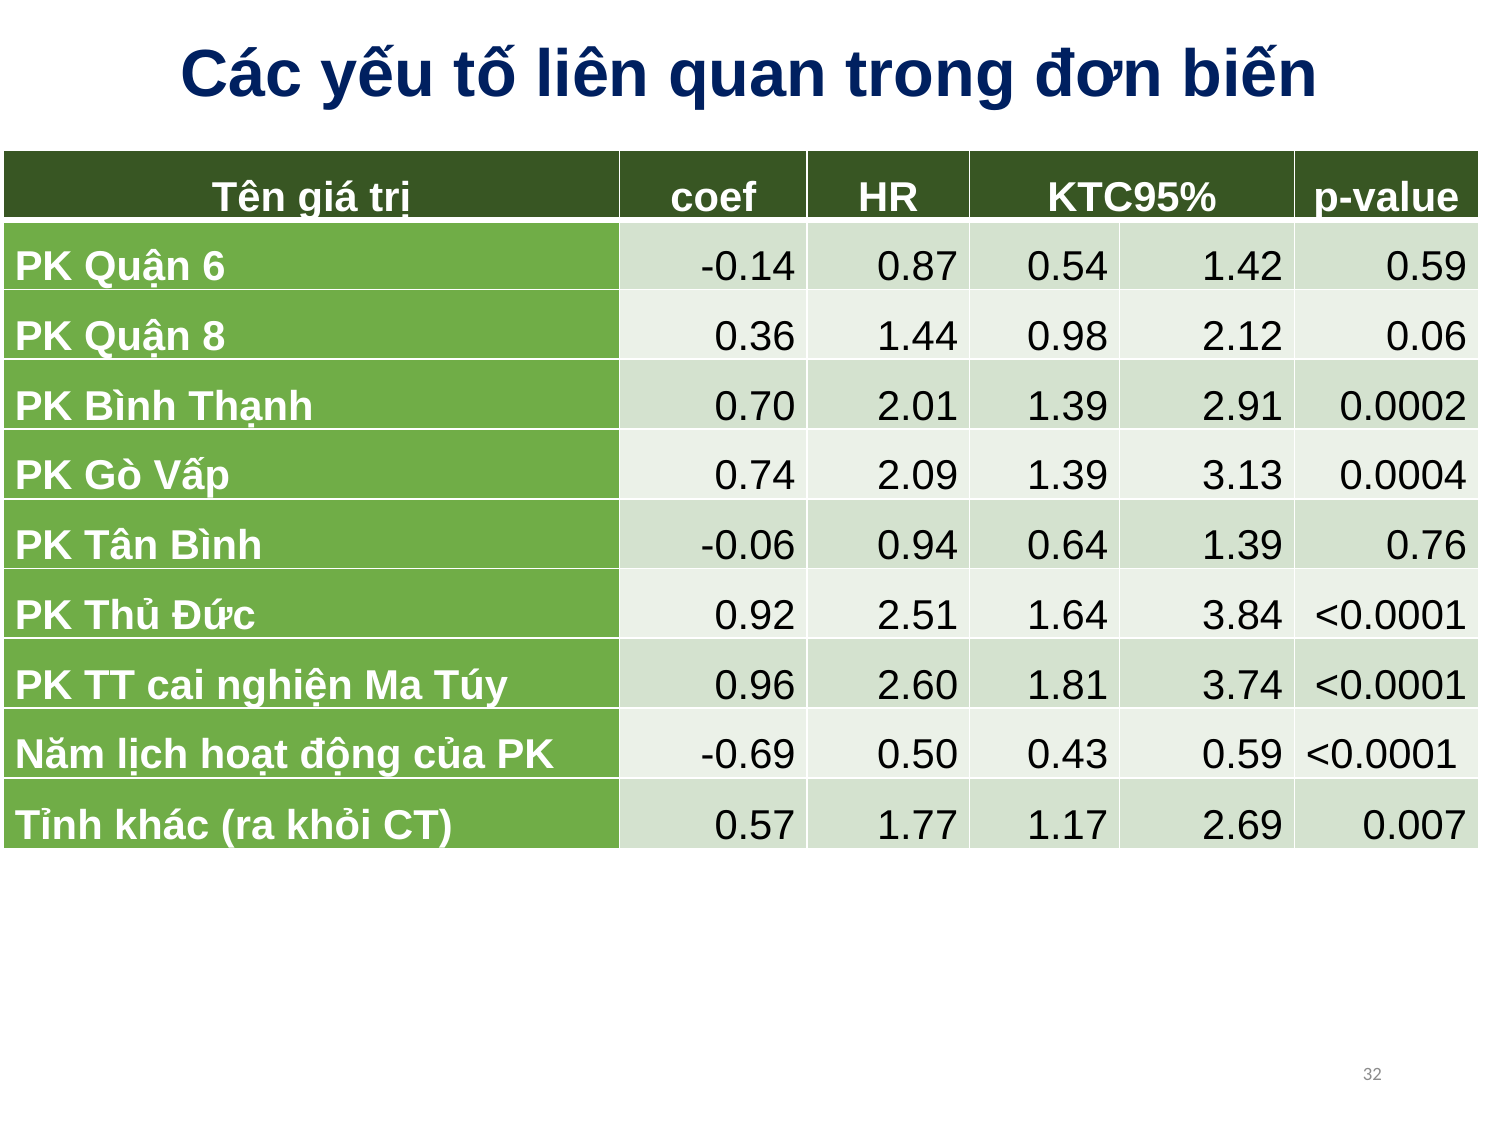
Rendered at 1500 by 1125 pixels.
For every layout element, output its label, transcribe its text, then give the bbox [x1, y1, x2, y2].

table_cell 0.98 [970, 290, 1119, 358]
table_cell PK Bình Thạnh [4, 360, 619, 428]
table_cell Tỉnh khác (ra khỏi CT) [4, 779, 619, 848]
table_cell 2.91 [1120, 360, 1294, 428]
table_cell 0.57 [620, 779, 806, 848]
table_cell 2.09 [808, 430, 969, 498]
table_header KTC95% [970, 151, 1294, 217]
table_header coef [620, 151, 806, 217]
table_cell 0.87 [808, 223, 969, 289]
table_cell 3.84 [1120, 569, 1294, 637]
table_cell <0.0001 [1295, 569, 1478, 637]
table_cell 0.74 [620, 430, 806, 498]
table_cell 1.39 [970, 360, 1119, 428]
table_cell 2.12 [1120, 290, 1294, 358]
table_cell 2.69 [1120, 779, 1294, 848]
table_cell 2.60 [808, 639, 969, 707]
table_cell 0.59 [1295, 223, 1478, 289]
table_cell <0.0001 [1295, 709, 1478, 777]
table_cell 0.06 [1295, 290, 1478, 358]
table_cell 0.59 [1120, 709, 1294, 777]
table_header p-value [1295, 151, 1478, 217]
table_cell 2.51 [808, 569, 969, 637]
table_cell -0.69 [620, 709, 806, 777]
table_cell PK Tân Bình [4, 500, 619, 568]
table_header Tên giá trị [4, 151, 619, 217]
table_cell 1.44 [808, 290, 969, 358]
table_cell 1.77 [808, 779, 969, 848]
table_cell PK Thủ Đức [4, 569, 619, 637]
table_cell 0.0002 [1295, 360, 1478, 428]
table_header HR [808, 151, 969, 217]
table_cell PK Quận 8 [4, 290, 619, 358]
table_cell 1.17 [970, 779, 1119, 848]
table_cell PK Quận 6 [4, 223, 619, 289]
slide_number 32 [1059, 1042, 1397, 1103]
table_cell 1.64 [970, 569, 1119, 637]
table_cell Năm lịch hoạt động của PK [4, 709, 619, 777]
table_cell 2.01 [808, 360, 969, 428]
table_cell 1.39 [1120, 500, 1294, 568]
table_cell 1.81 [970, 639, 1119, 707]
table_cell 0.92 [620, 569, 806, 637]
table_cell 0.43 [970, 709, 1119, 777]
table_cell 3.74 [1120, 639, 1294, 707]
table_cell 1.39 [970, 430, 1119, 498]
table_cell 0.54 [970, 223, 1119, 289]
table_cell 0.007 [1295, 779, 1478, 848]
table_cell 3.13 [1120, 430, 1294, 498]
table_cell PK TT cai nghiện Ma Túy [4, 639, 619, 707]
table_cell 0.36 [620, 290, 806, 358]
table_cell 0.0004 [1295, 430, 1478, 498]
table_cell 0.70 [620, 360, 806, 428]
table_cell 0.50 [808, 709, 969, 777]
table_cell 0.64 [970, 500, 1119, 568]
table_cell 0.94 [808, 500, 969, 568]
table_cell 0.96 [620, 639, 806, 707]
table_cell <0.0001 [1295, 639, 1478, 707]
table_cell 1.42 [1120, 223, 1294, 289]
table_cell -0.06 [620, 500, 806, 568]
title Các yếu tố liên quan trong đơn biến [75, 24, 1425, 125]
table_cell 0.76 [1295, 500, 1478, 568]
table_cell PK Gò Vấp [4, 430, 619, 498]
table_cell -0.14 [620, 223, 806, 289]
